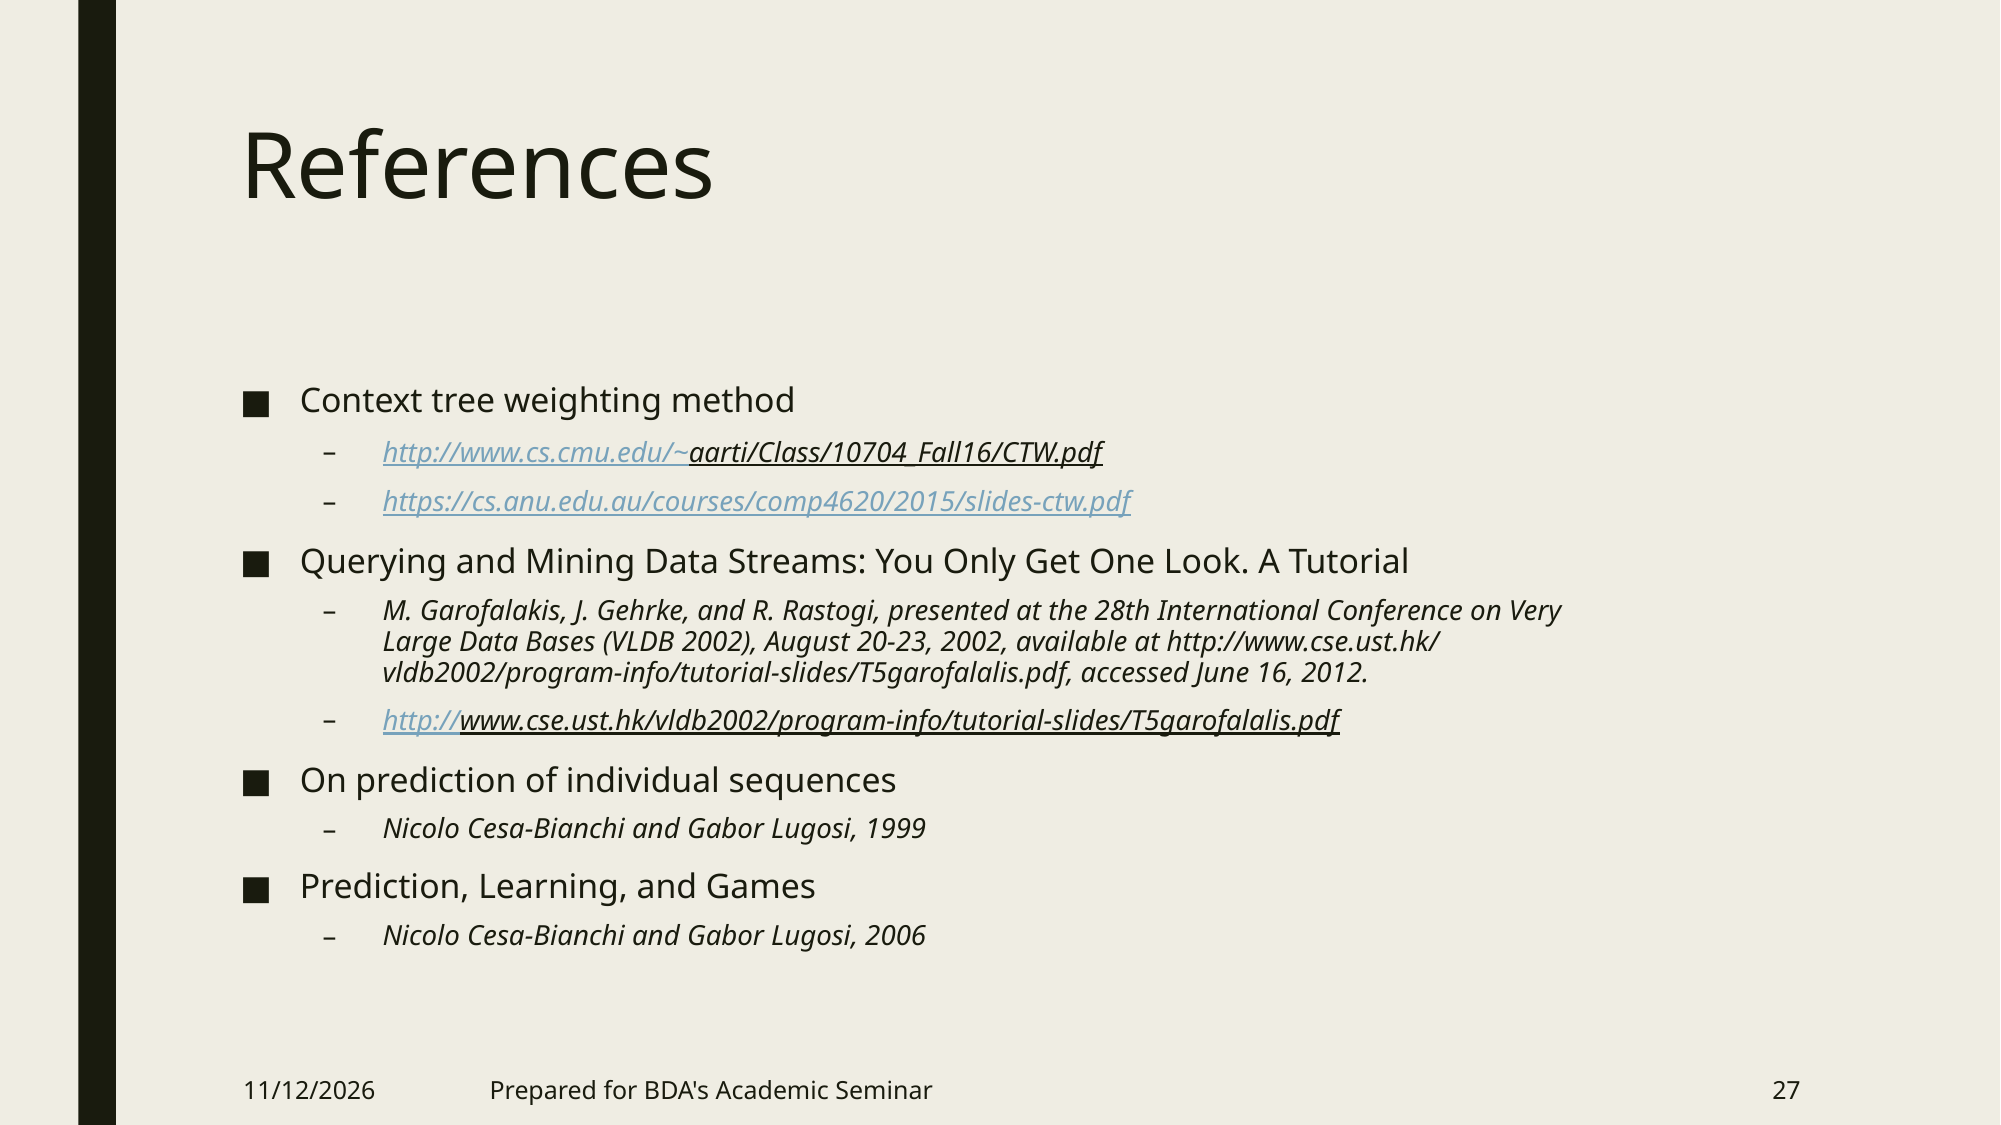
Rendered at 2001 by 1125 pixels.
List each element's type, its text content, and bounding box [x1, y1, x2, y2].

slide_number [228, 1058, 426, 1125]
list Context tree weighting method http://www.cs.cmu.edu/~aarti/Class/10704_Fall16/CTW.pdf https://cs.anu.edu.au/courses/comp4620/2015/slides-ctw.pdf Querying and Mining Data Streams: You Only Get One Look. A Tutorial M. Garofalakis, J. Gehrke, and R. Rastogi, presented at the 28th International Conference on Very Large Data Bases (VLDB 2002), August 20-23, 2002, available at http://www.cse.ust.hk/ vldb2002/program-info/tutorial-slides/T5garofalalis.pdf, accessed June 16, 2012. http://www.cse.ust.hk/vldb2002/program-info/tutorial-slides/T5garofalalis.pdf On prediction of individual sequences Nicolo Cesa-Bianchi and Gabor Lugosi, 1999 Prediction, Learning, and Games Nicolo Cesa-Bianchi and Gabor Lugosi, 2006 [225, 375, 1800, 963]
title References [225, 112, 1800, 357]
footer Prepared for BDA's Academic Seminar [474, 1058, 1505, 1125]
slide_number 27 [1553, 1058, 1816, 1125]
